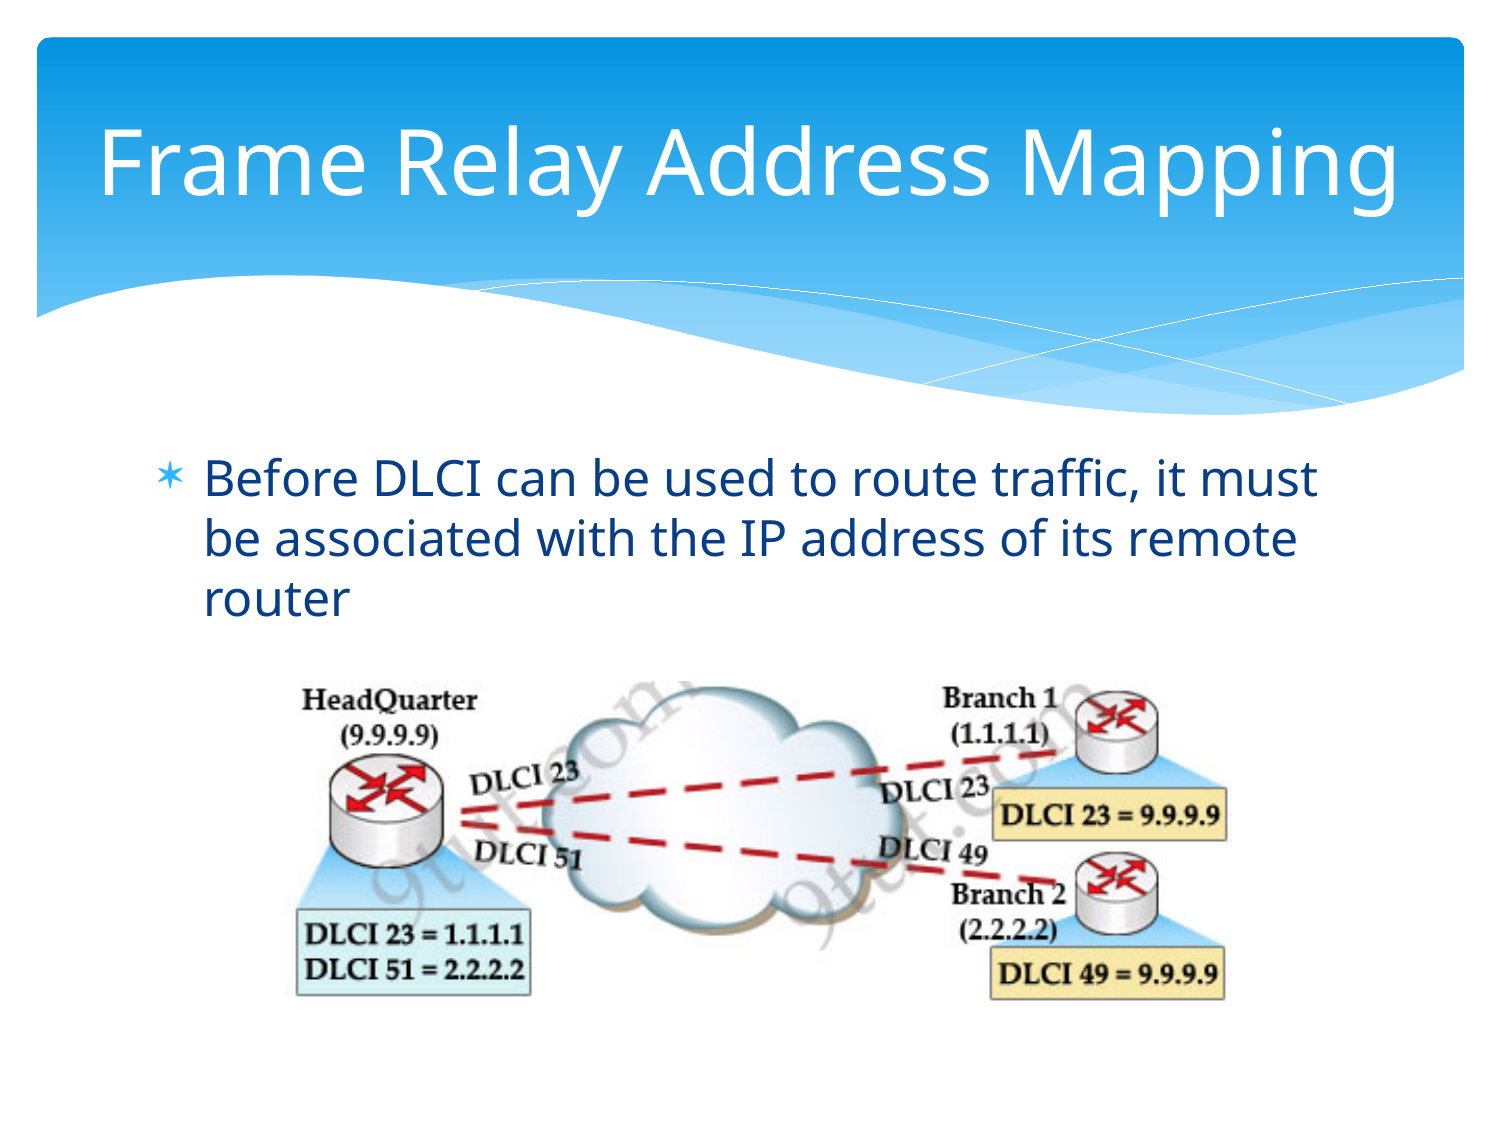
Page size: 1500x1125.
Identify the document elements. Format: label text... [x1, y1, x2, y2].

picture [283, 681, 1233, 1006]
list Before DLCI can be used to route traffic, it must be associated with the IP address of its remote router [143, 438, 1359, 1005]
title Frame Relay Address Mapping [75, 55, 1425, 261]
